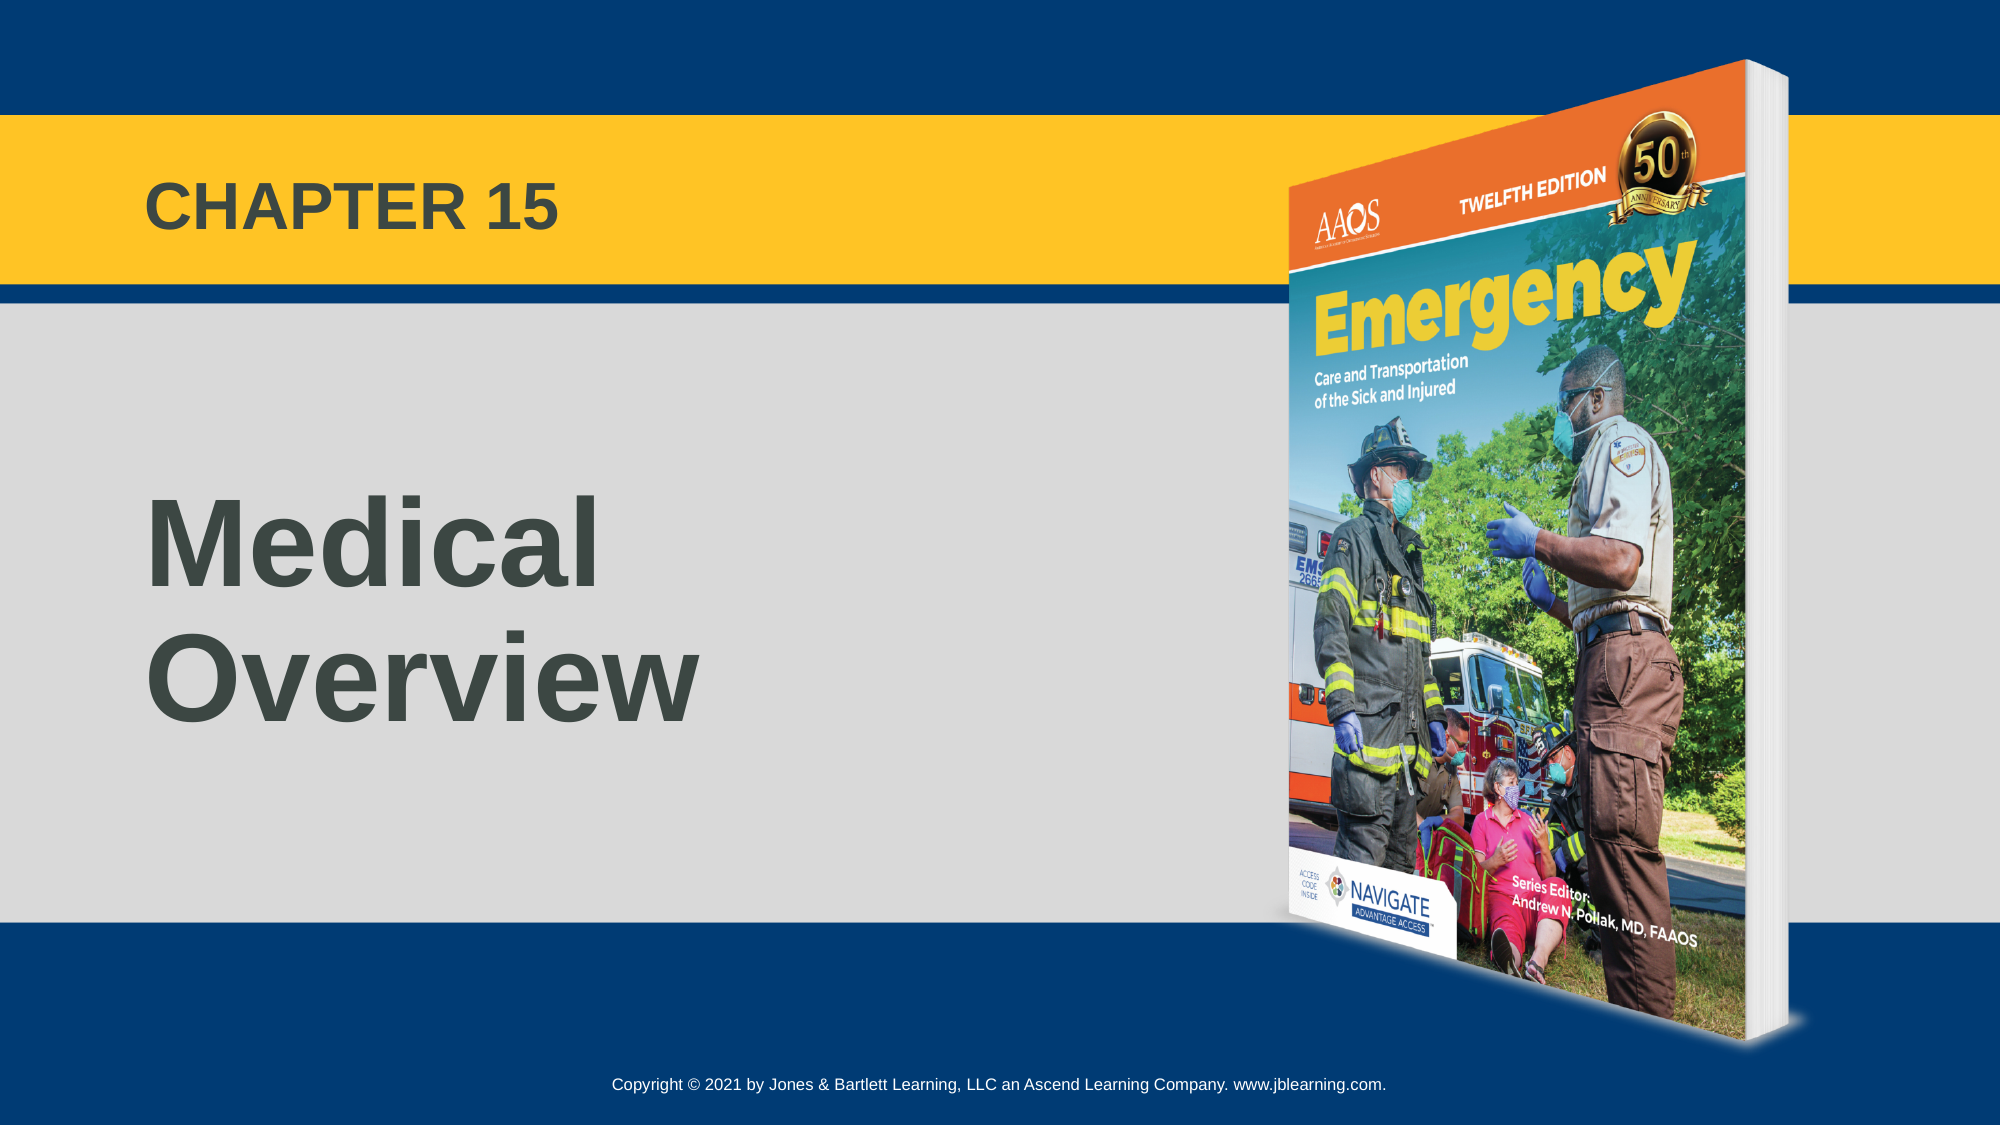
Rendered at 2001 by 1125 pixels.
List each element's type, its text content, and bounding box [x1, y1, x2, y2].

picture [1078, 0, 2000, 1125]
subtitle CHAPTER 15 [144, 138, 1078, 267]
title Medical Overview [144, 360, 1078, 866]
